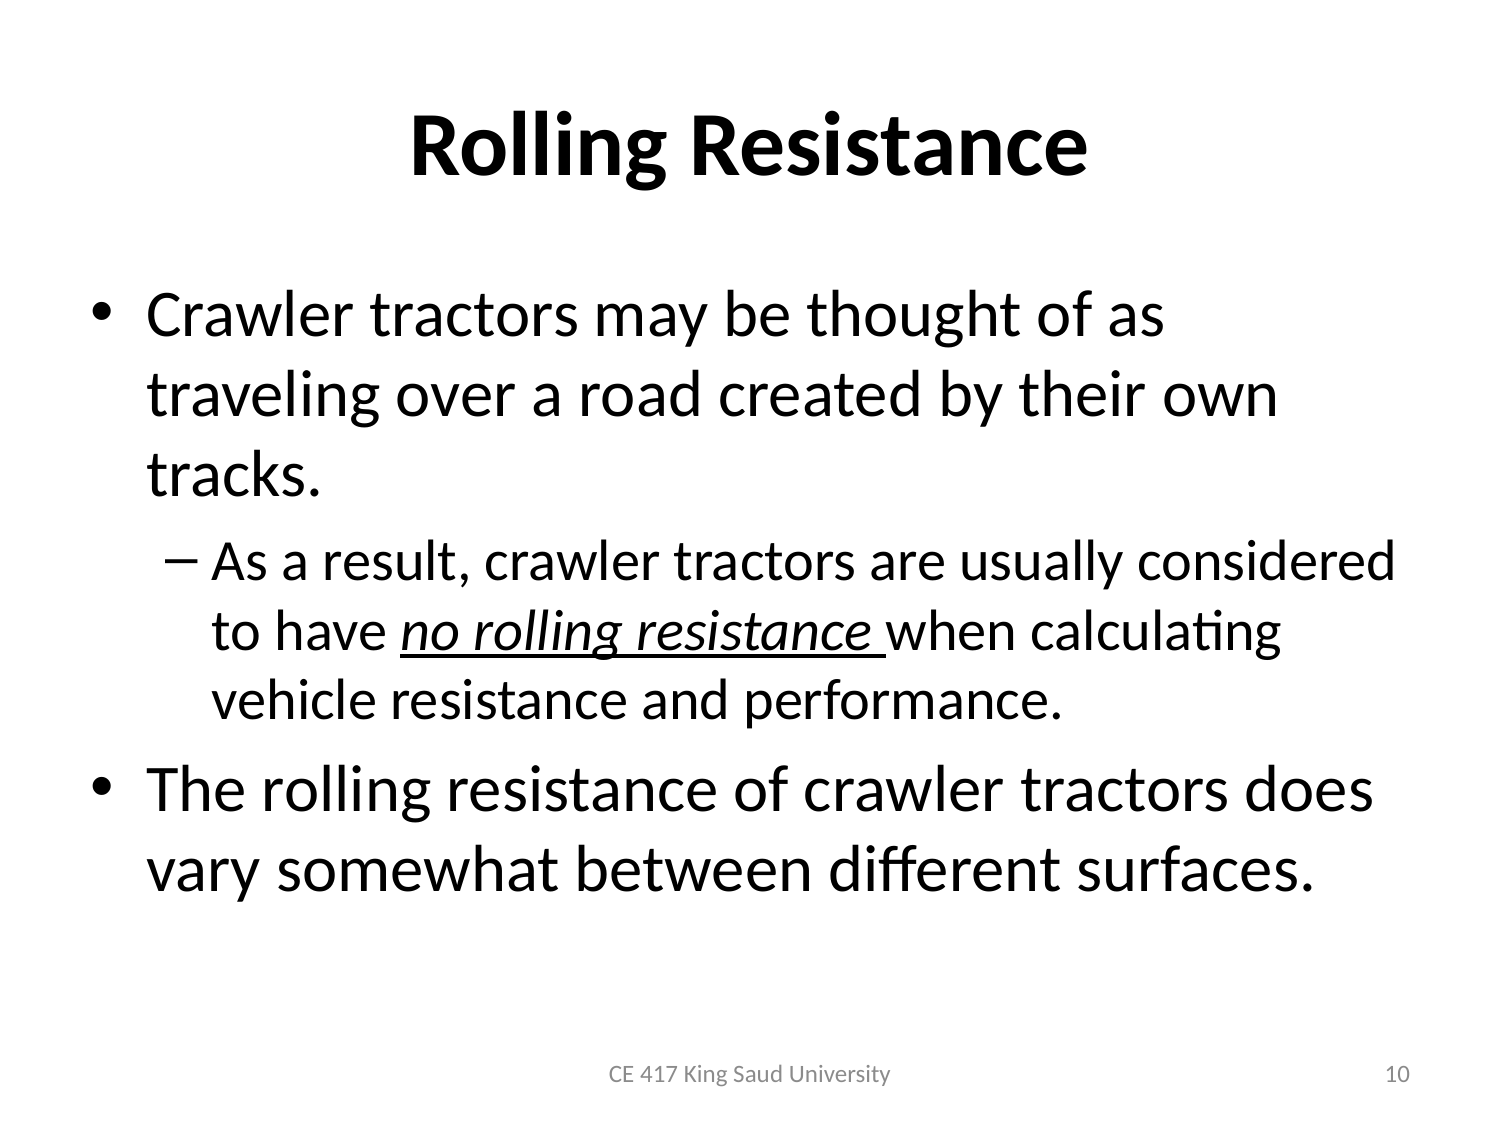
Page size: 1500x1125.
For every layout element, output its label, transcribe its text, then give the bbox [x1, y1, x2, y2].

list Crawler tractors may be thought of as traveling over a road created by their own tracks. As a result, crawler tractors are usually considered to have no rolling resistance when calculating vehicle resistance and performance. The rolling resistance of crawler tractors does vary somewhat between different surfaces. [75, 262, 1425, 1005]
title Rolling Resistance [75, 45, 1425, 233]
footer CE 417 King Saud University [512, 1042, 988, 1103]
slide_number 10 [1074, 1042, 1425, 1103]
